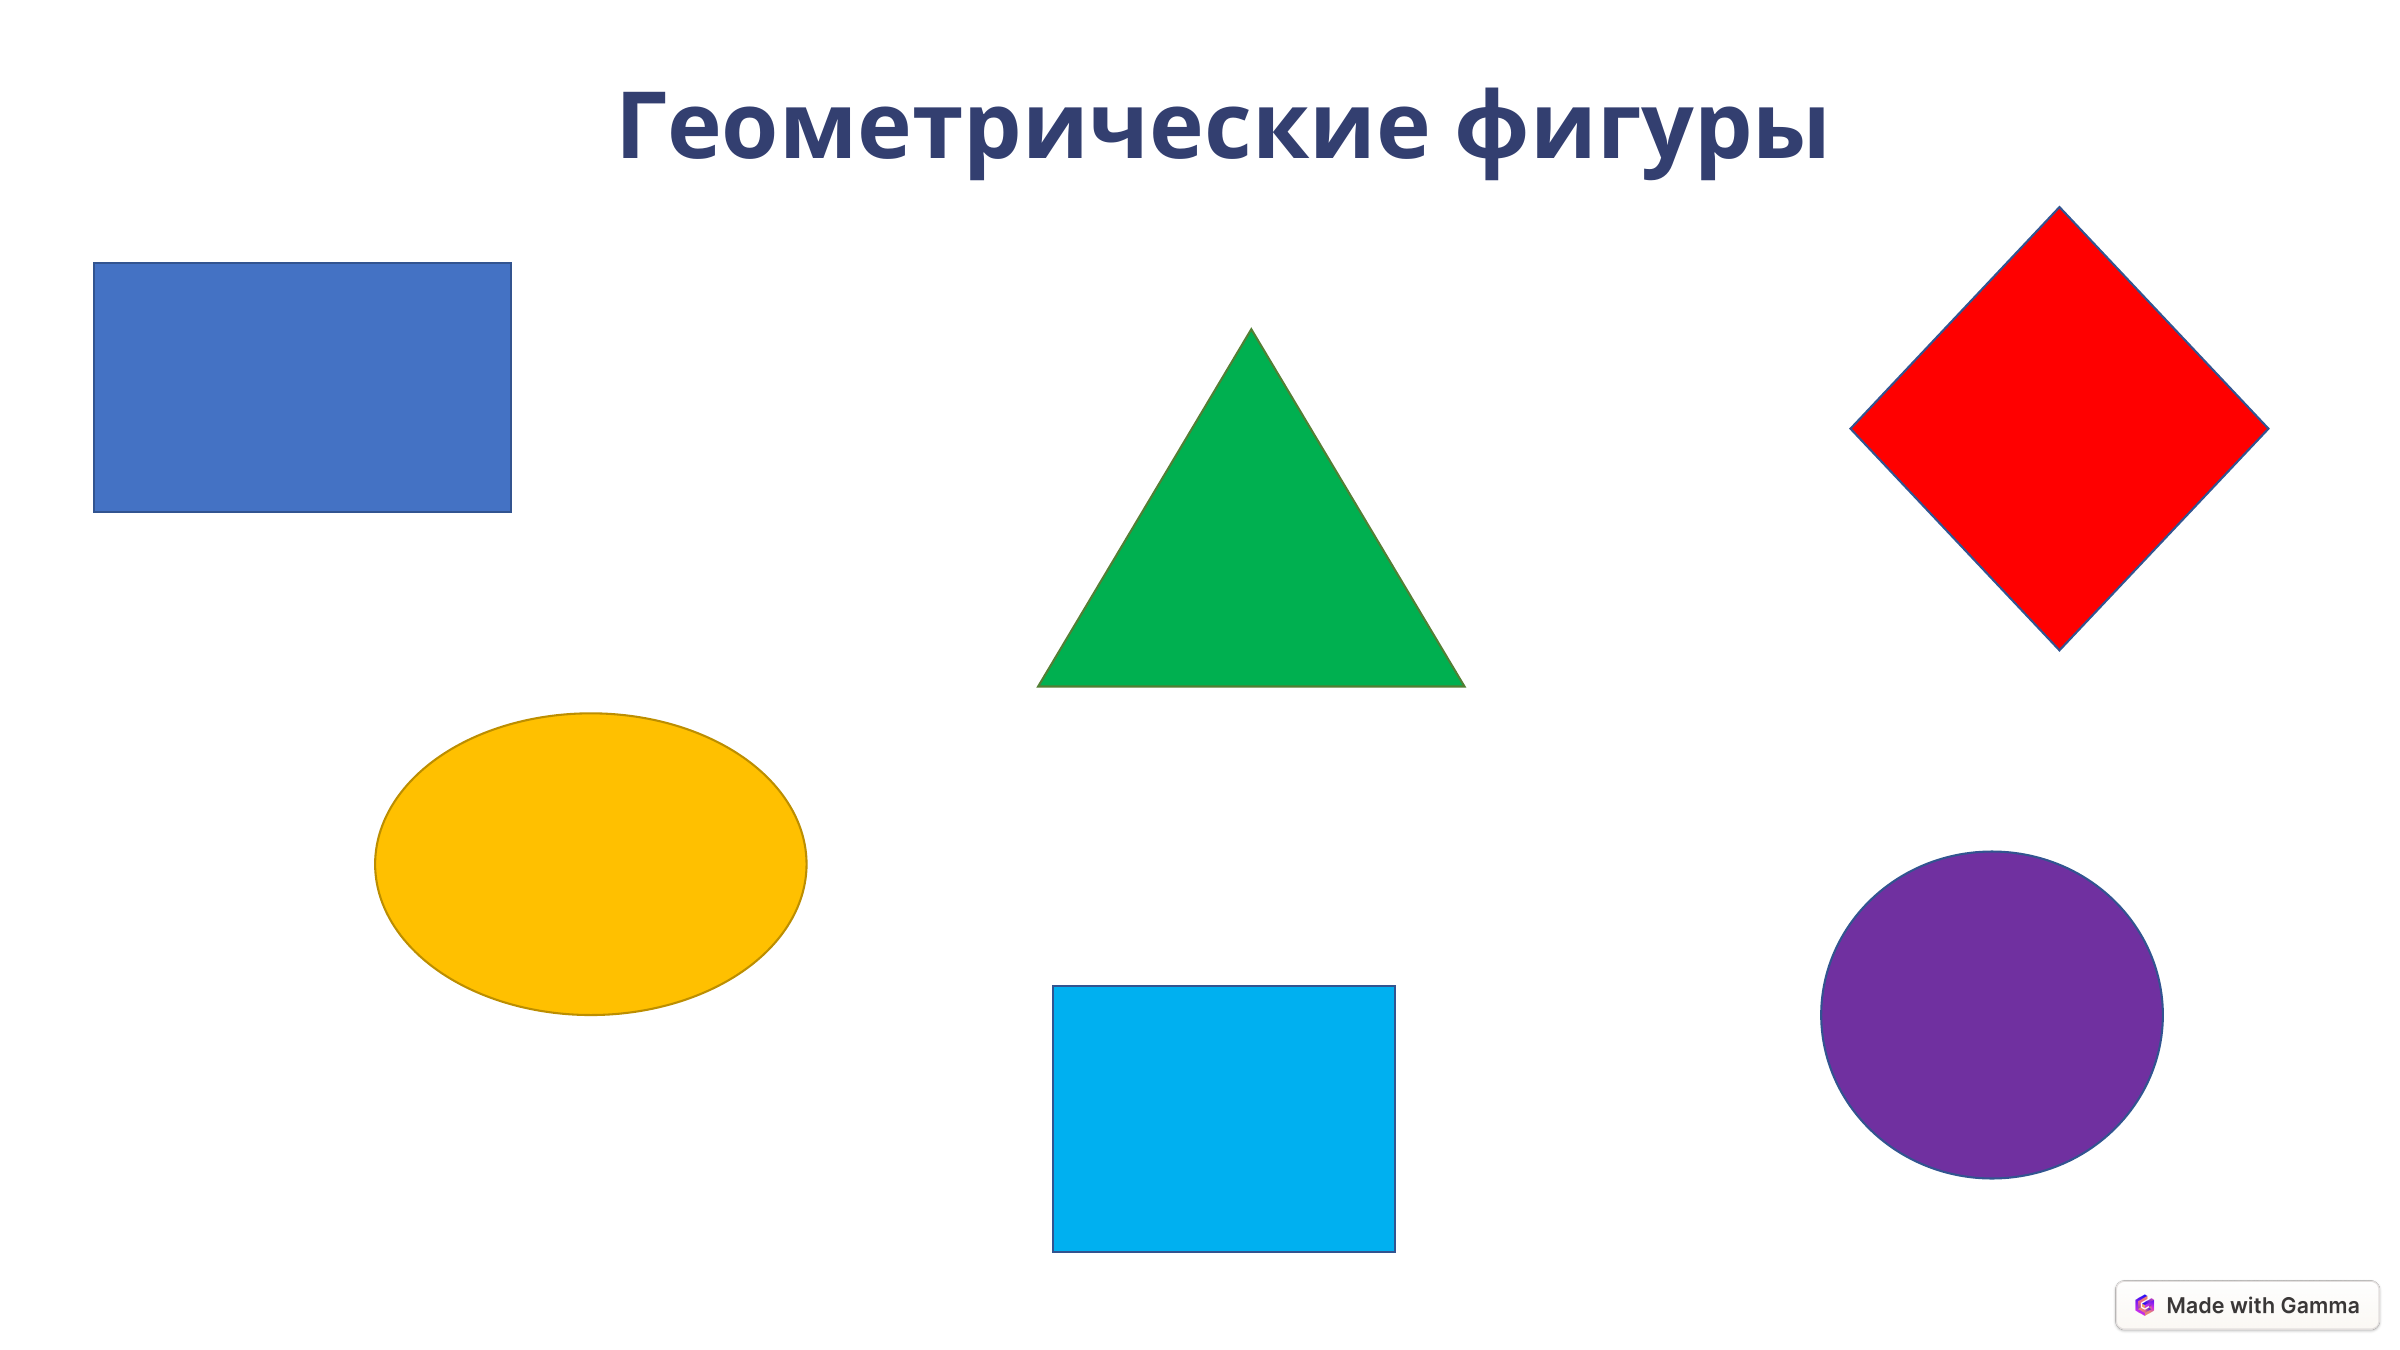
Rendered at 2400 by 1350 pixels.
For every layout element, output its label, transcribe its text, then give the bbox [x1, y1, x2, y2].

picture [2106, 1271, 2389, 1339]
text_box [1052, 985, 1396, 1253]
text_box [374, 712, 808, 1017]
text_box Геометрические фигуры [153, 61, 2294, 295]
text_box [1820, 850, 2164, 1180]
text_box [93, 262, 512, 513]
text_box [1036, 327, 1467, 688]
text_box [1849, 205, 2270, 652]
